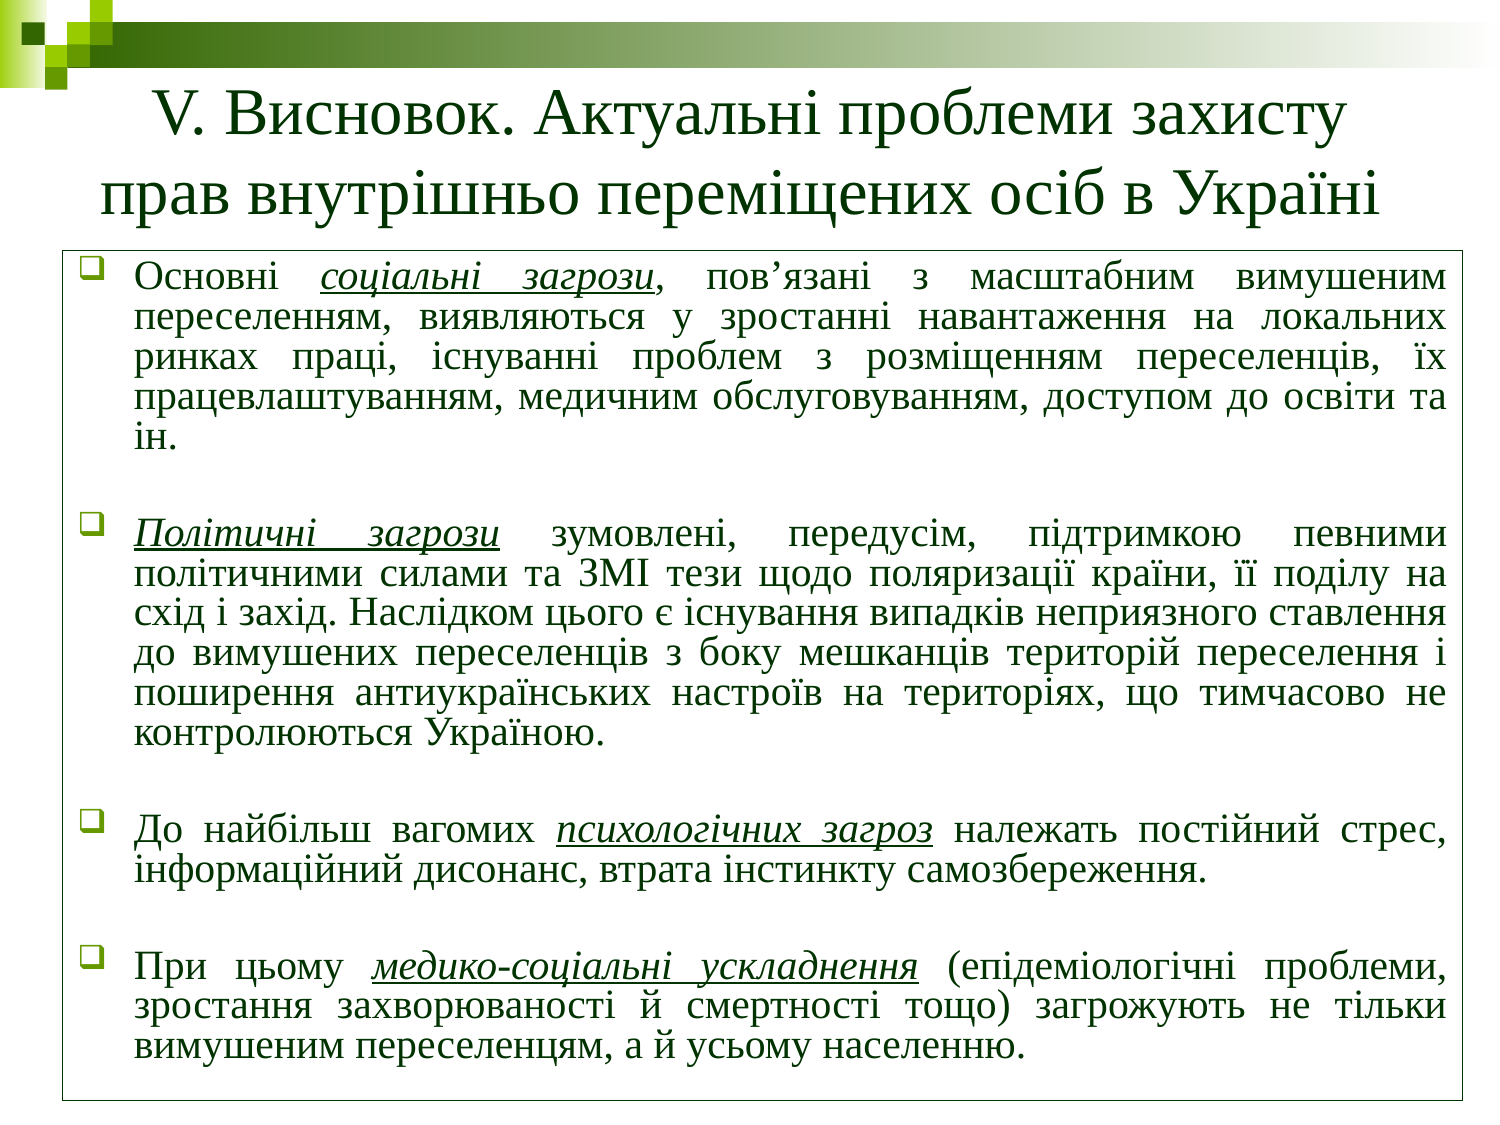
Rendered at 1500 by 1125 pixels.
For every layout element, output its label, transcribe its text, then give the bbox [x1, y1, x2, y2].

title V. Висновок. Актуальні проблеми захисту прав внутрішньо переміщених осіб в Україні [75, 75, 1425, 249]
list Основні соціальні загрози, пов’язані з масштабним вимушеним переселенням, виявляються у зростанні навантаження на локальних ринках праці, існуванні проблем з розміщенням переселенців, їх працевлаштуванням, медичним обслуговуванням, доступом до освіти та ін. Політичні загрози зумовлені, передусім, підтримкою певними політичними силами та ЗМІ тези щодо поляризації країни, її поділу на схід і захід. Наслідком цього є існування випадків неприязного ставлення до вимушених переселенців з боку мешканців територій переселення і поширення антиукраїнських настроїв на територіях, що тимчасово не контролюються Україною. До найбільш вагомих психологічних загроз належать постійний стрес, інформаційний дисонанс, втрата інстинкту самозбереження. При цьому медико-соціальні ускладнення (епідеміологічні проблеми, зростання захворюваності й смертності тощо) загрожують не тільки вимушеним переселенцям, а й усьому населенню. [62, 249, 1463, 1100]
